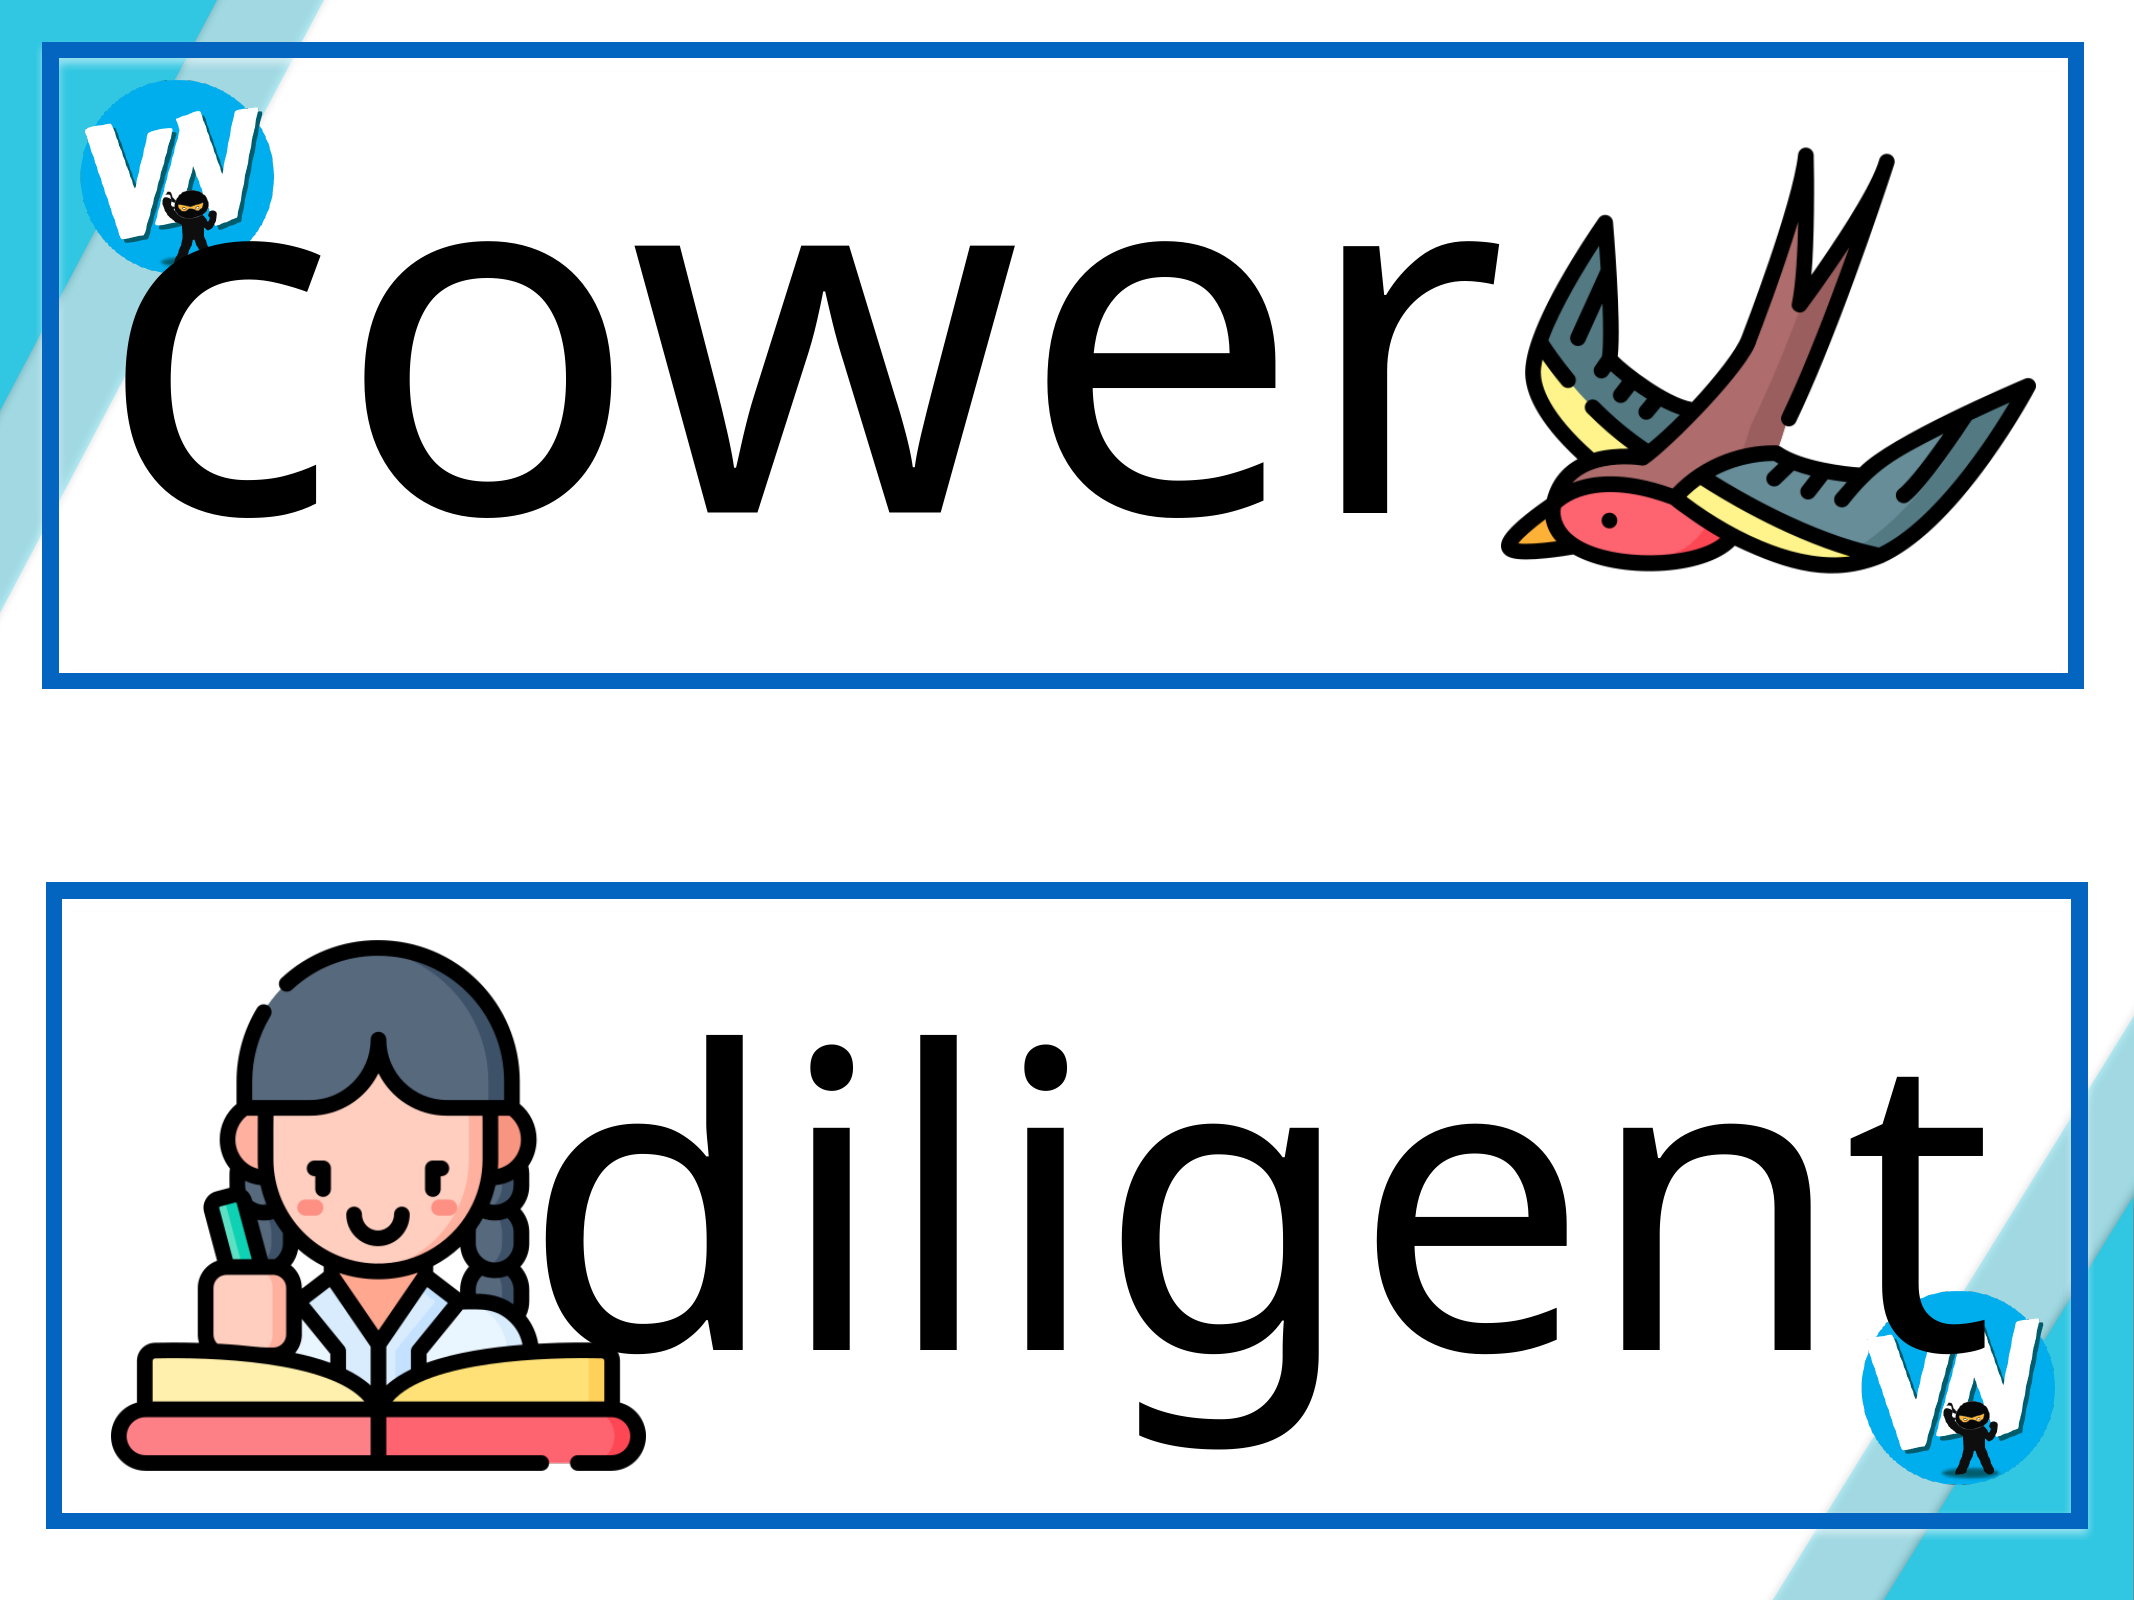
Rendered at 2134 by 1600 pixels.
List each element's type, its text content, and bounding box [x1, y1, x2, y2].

text_box [92, 890, 1956, 1522]
picture [111, 938, 646, 1473]
text_box [92, 622, 1956, 681]
text_box cower [92, 7, 1516, 622]
text_box [1516, 50, 2076, 227]
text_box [1963, 235, 2134, 1600]
picture [1501, 93, 2036, 628]
picture [1837, 1288, 2080, 1488]
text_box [0, 0, 81, 1544]
text_box diligent [451, 927, 1956, 1443]
picture [57, 77, 299, 278]
